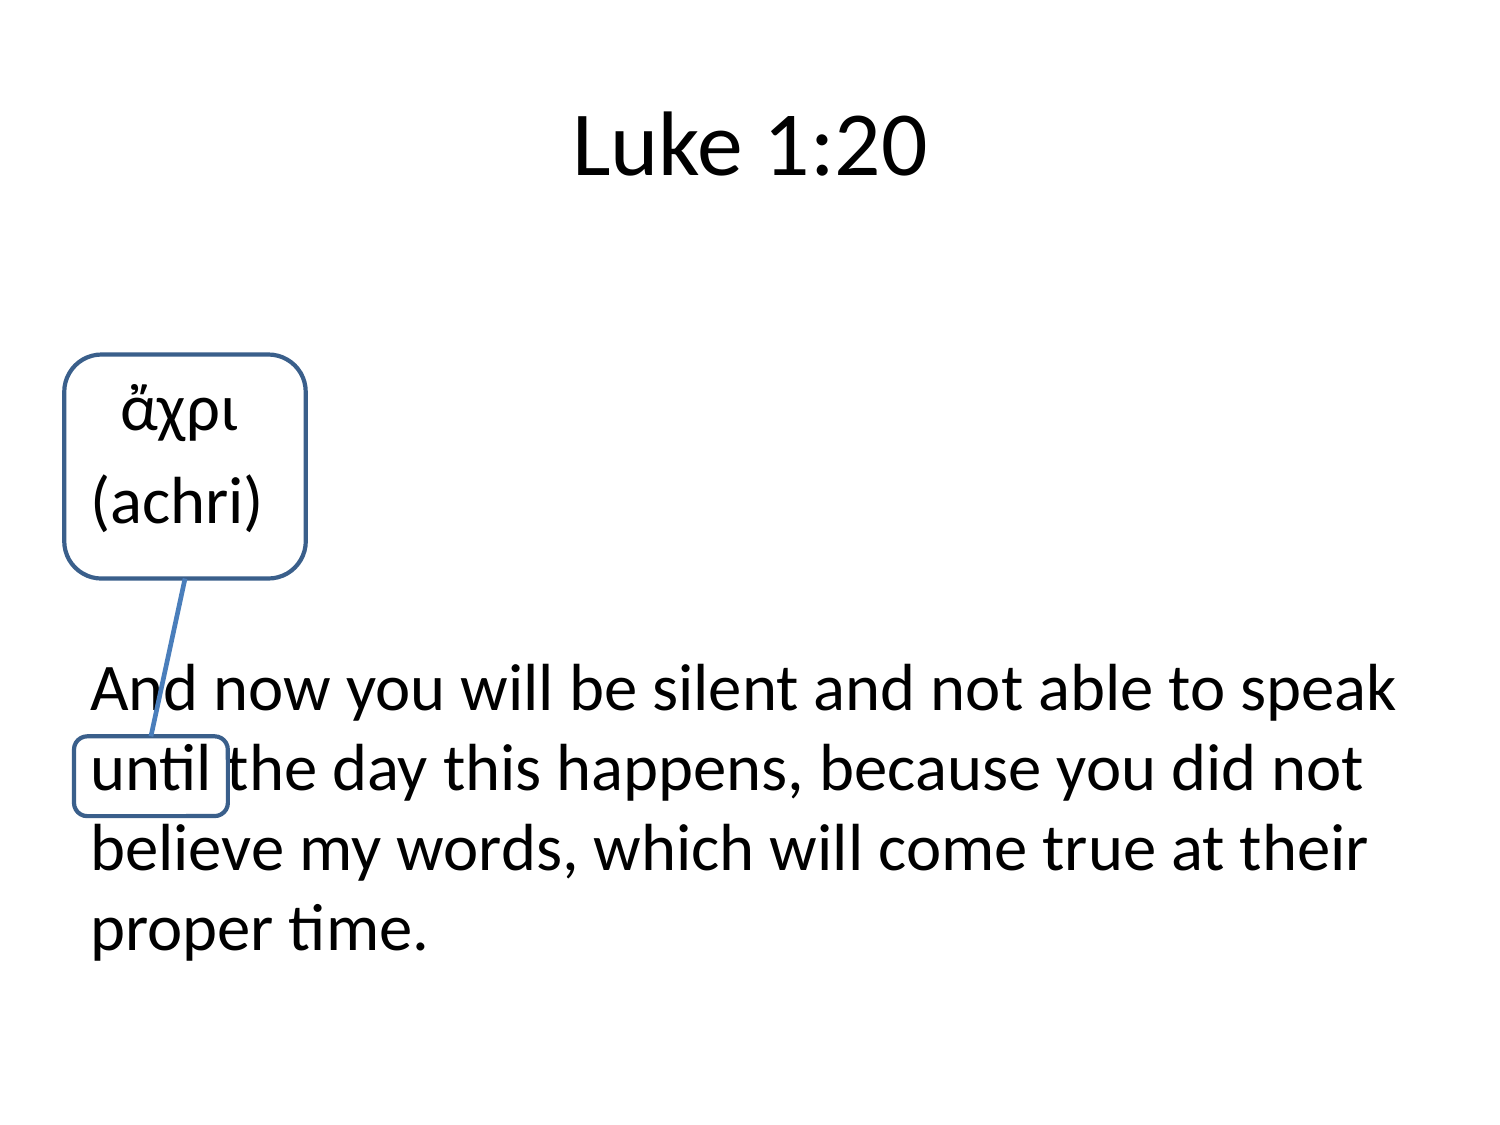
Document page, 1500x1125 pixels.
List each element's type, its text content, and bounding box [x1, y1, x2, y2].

text_box [62, 352, 308, 581]
text_box [71, 734, 230, 819]
list ἄχρι (achri) And now you will be silent and not able to speak until the day this happens, because you did not believe my words, which will come true at their proper time. [75, 262, 1425, 1005]
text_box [150, 578, 186, 737]
title Luke 1:20 [75, 45, 1425, 233]
